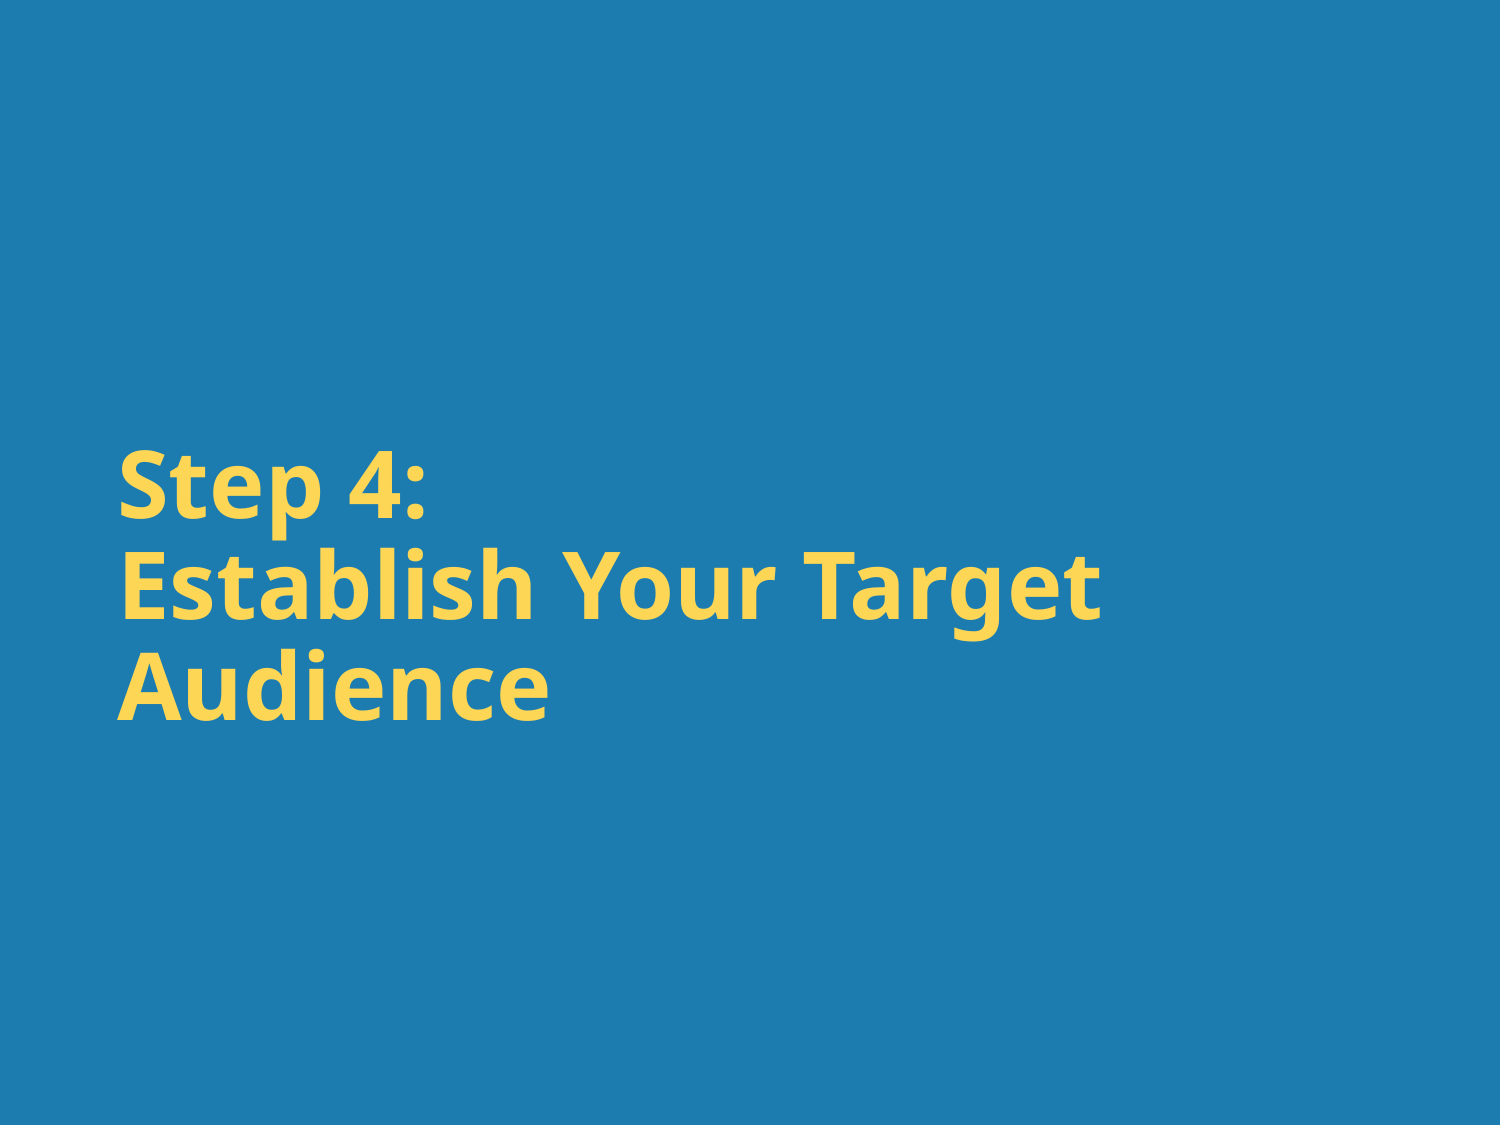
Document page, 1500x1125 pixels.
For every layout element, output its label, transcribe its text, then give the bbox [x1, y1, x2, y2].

title Step 4: Establish Your Target Audience [102, 280, 1397, 749]
